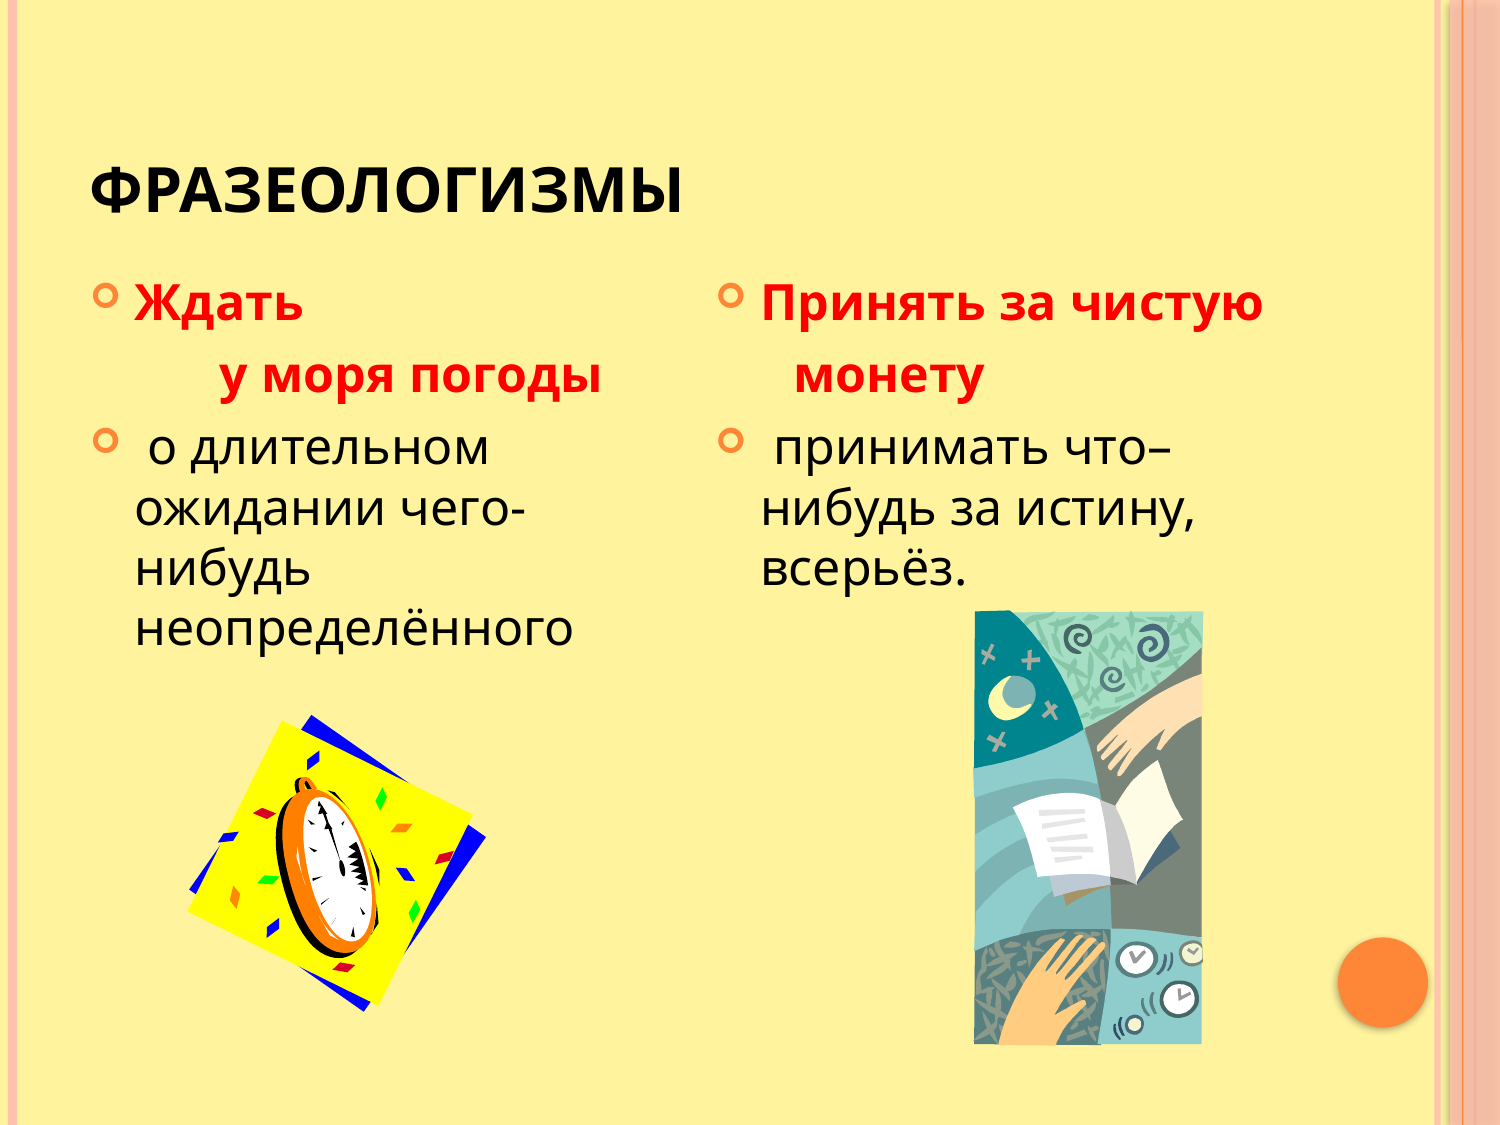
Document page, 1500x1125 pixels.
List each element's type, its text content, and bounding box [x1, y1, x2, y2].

list Ждать у моря погоды о длительном ожидании чего-нибудь неопределённого [74, 262, 676, 1013]
picture [186, 714, 487, 1013]
list Принять за чистую монету принимать что–нибудь за истину, всерьёз. [700, 262, 1301, 1013]
title Фразеологизмы [75, 45, 1300, 233]
picture [972, 608, 1209, 1051]
